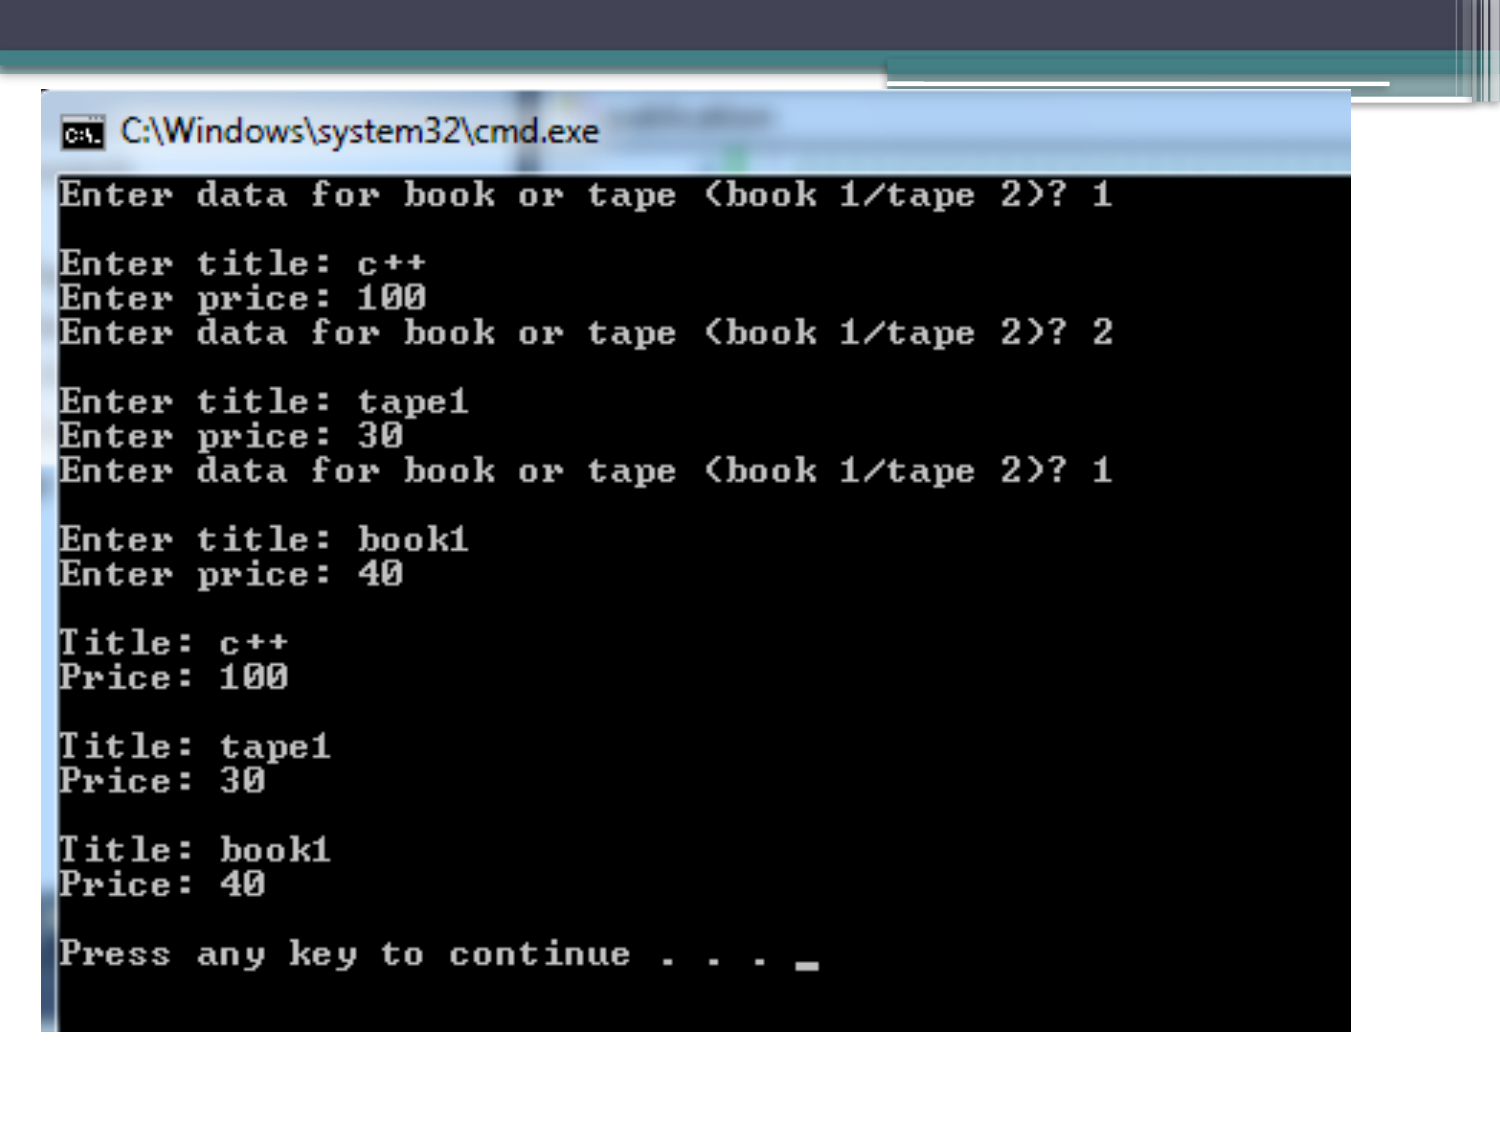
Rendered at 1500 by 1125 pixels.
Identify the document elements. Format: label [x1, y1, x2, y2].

picture [40, 89, 1351, 1032]
